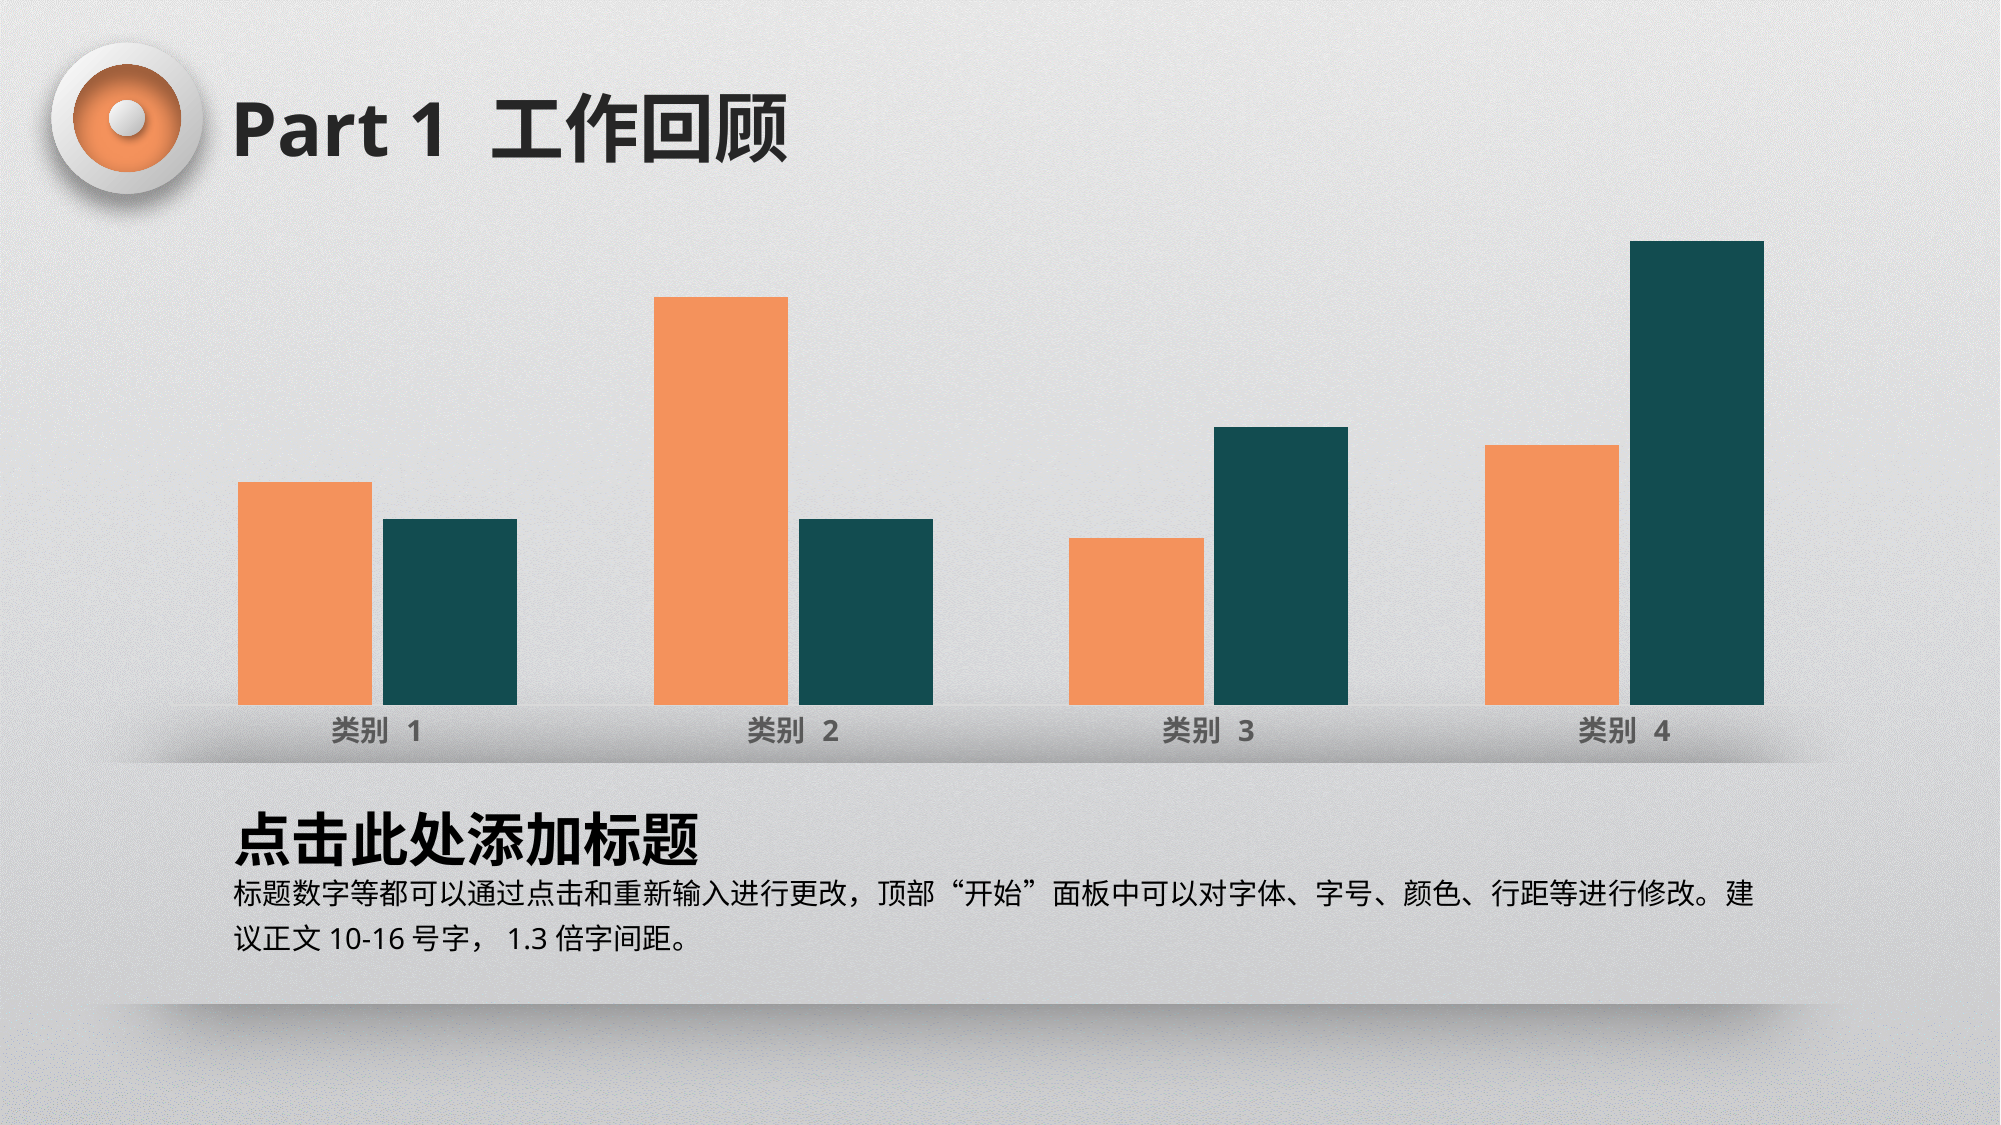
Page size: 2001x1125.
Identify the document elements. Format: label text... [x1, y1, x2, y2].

chart [134, 135, 1868, 764]
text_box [43, 763, 1951, 1004]
picture [0, 0, 2001, 1125]
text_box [51, 42, 203, 194]
text_box Part 1 工作回顾 [216, 74, 805, 135]
